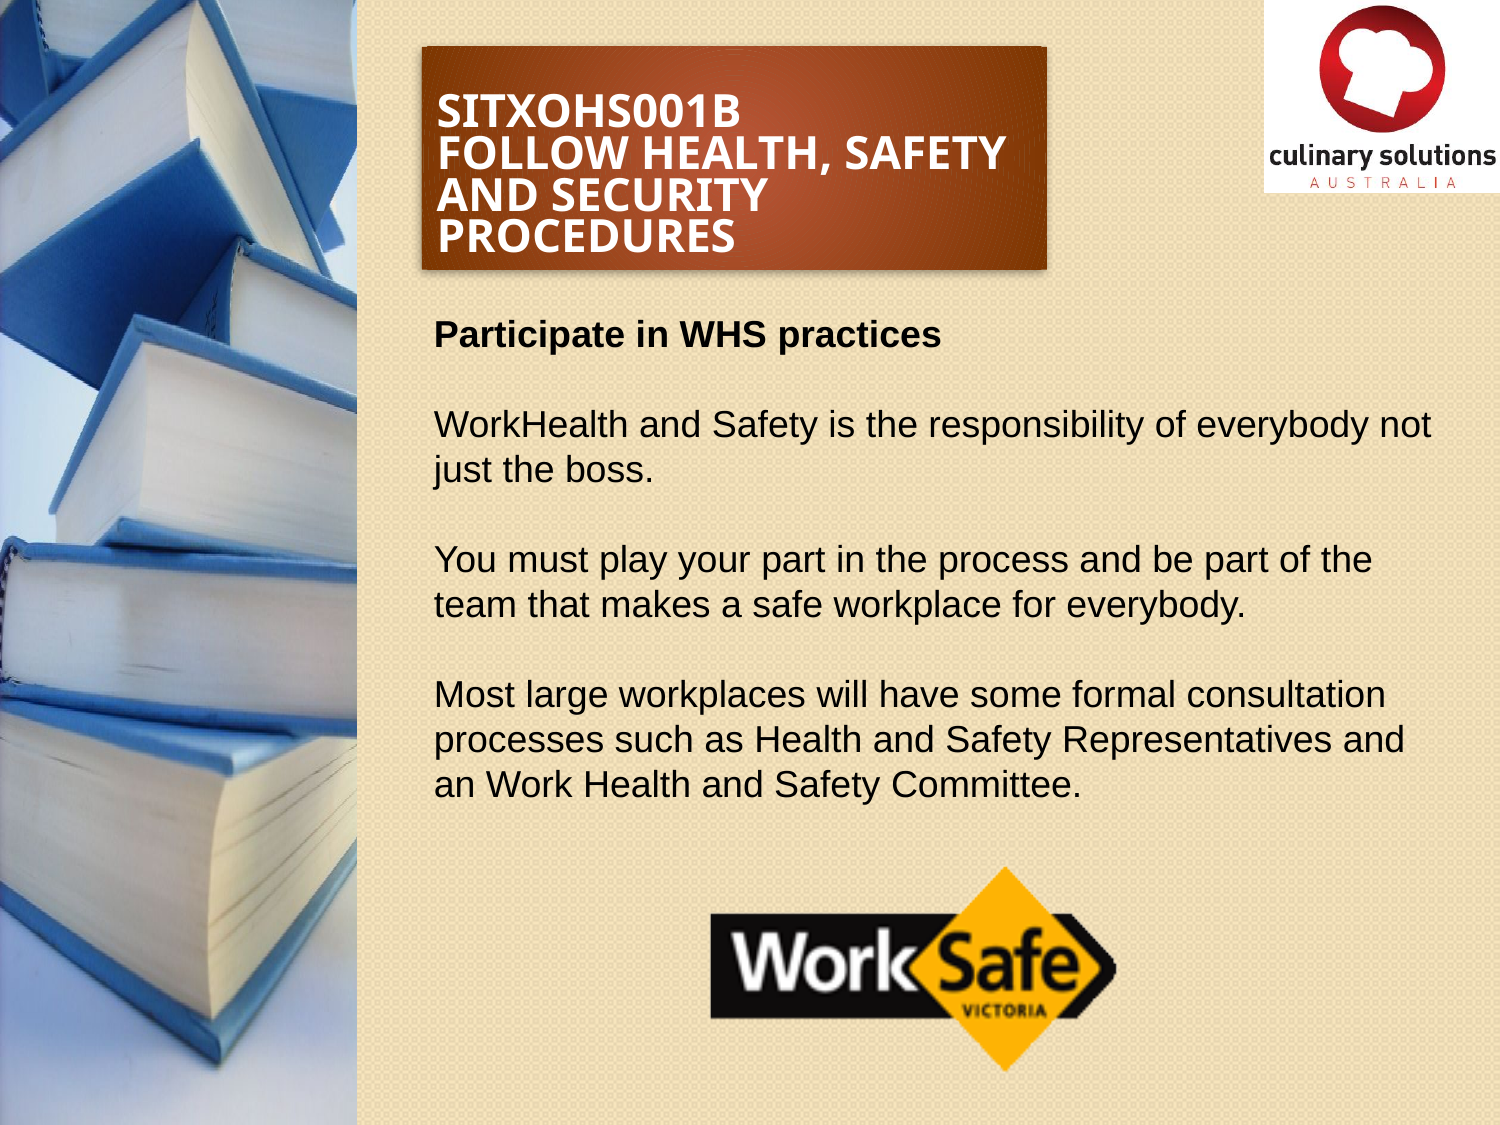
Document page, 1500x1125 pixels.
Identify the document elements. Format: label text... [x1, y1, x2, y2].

text_box Participate in WHS practices WorkHealth and Safety is the responsibility of everybody not just the boss. You must play your part in the process and be part of the team that makes a safe workplace for everybody. Most large workplaces will have some formal consultation processes such as Health and Safety Representatives and an Work Health and Safety Committee. [419, 302, 1459, 813]
title SITXOHS001B Follow HEALTH, SAFETY AND SECURITY PROCEDURES [421, 46, 1047, 270]
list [0, 0, 357, 1125]
picture [1263, 0, 1500, 193]
picture [667, 845, 1164, 1095]
